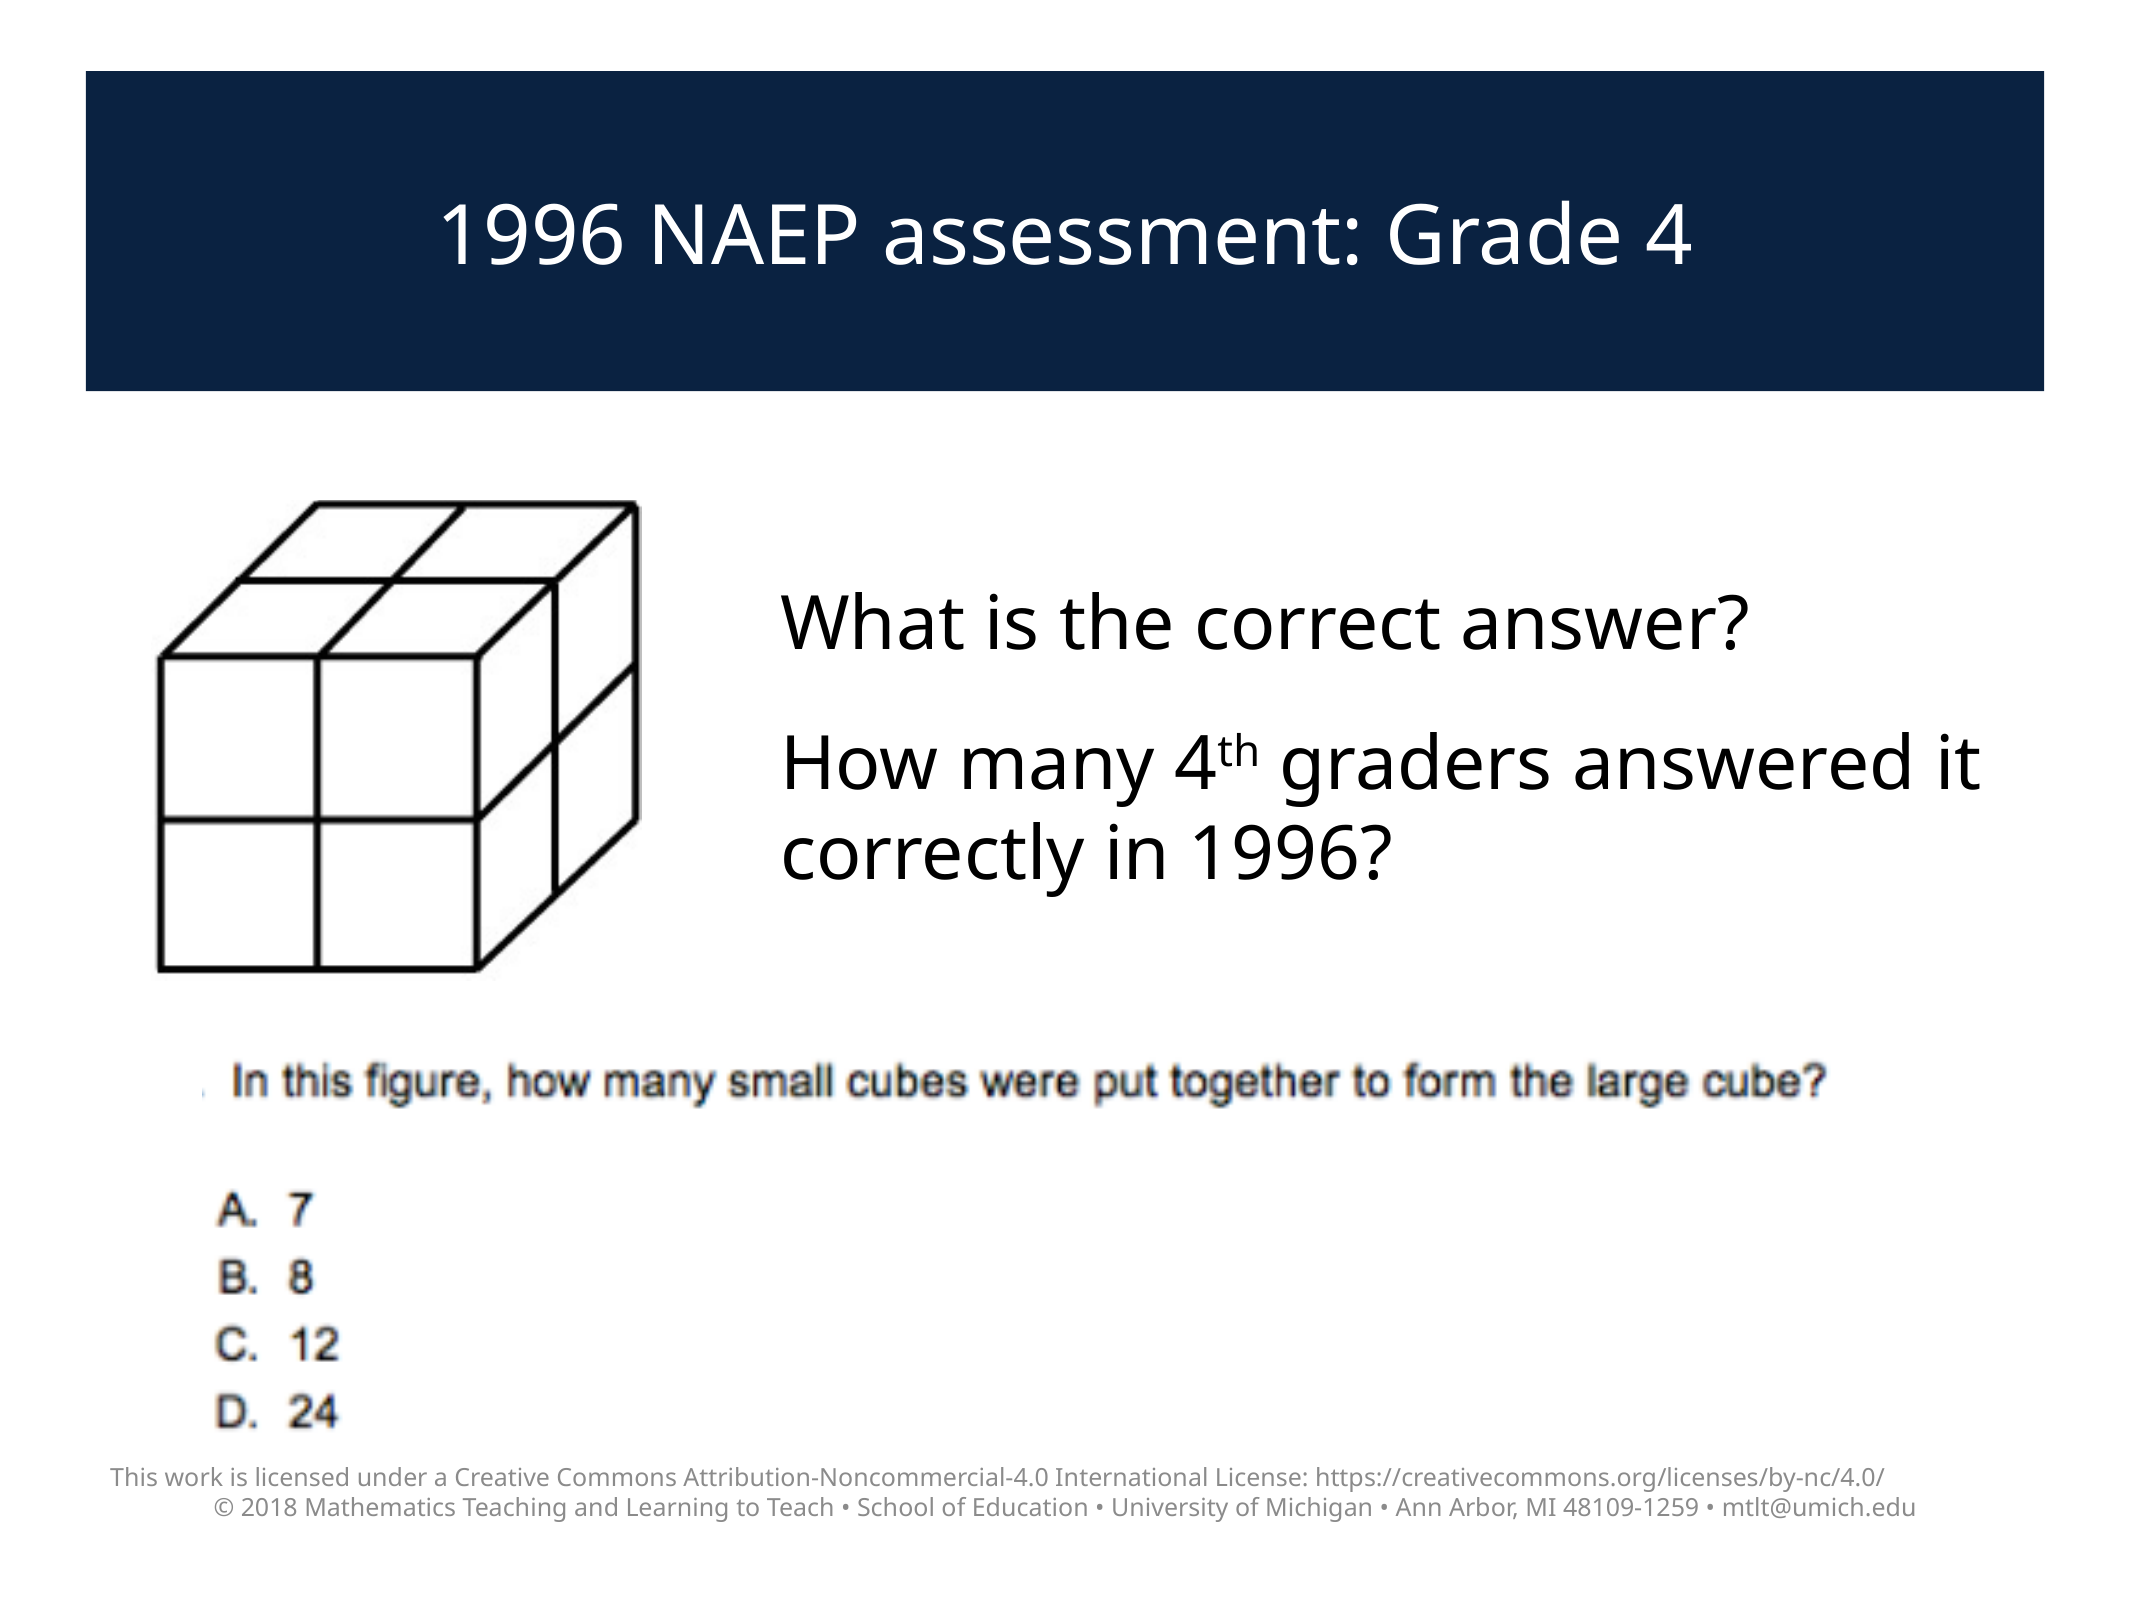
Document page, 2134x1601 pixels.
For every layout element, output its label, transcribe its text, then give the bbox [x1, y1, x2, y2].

picture [151, 500, 642, 981]
picture [201, 1027, 1843, 1455]
list What is the correct answer? How many 4th graders answered it correctly in 1996? [88, 426, 2045, 1430]
title 1996 NAEP assessment: Grade 4 [85, 71, 2045, 392]
